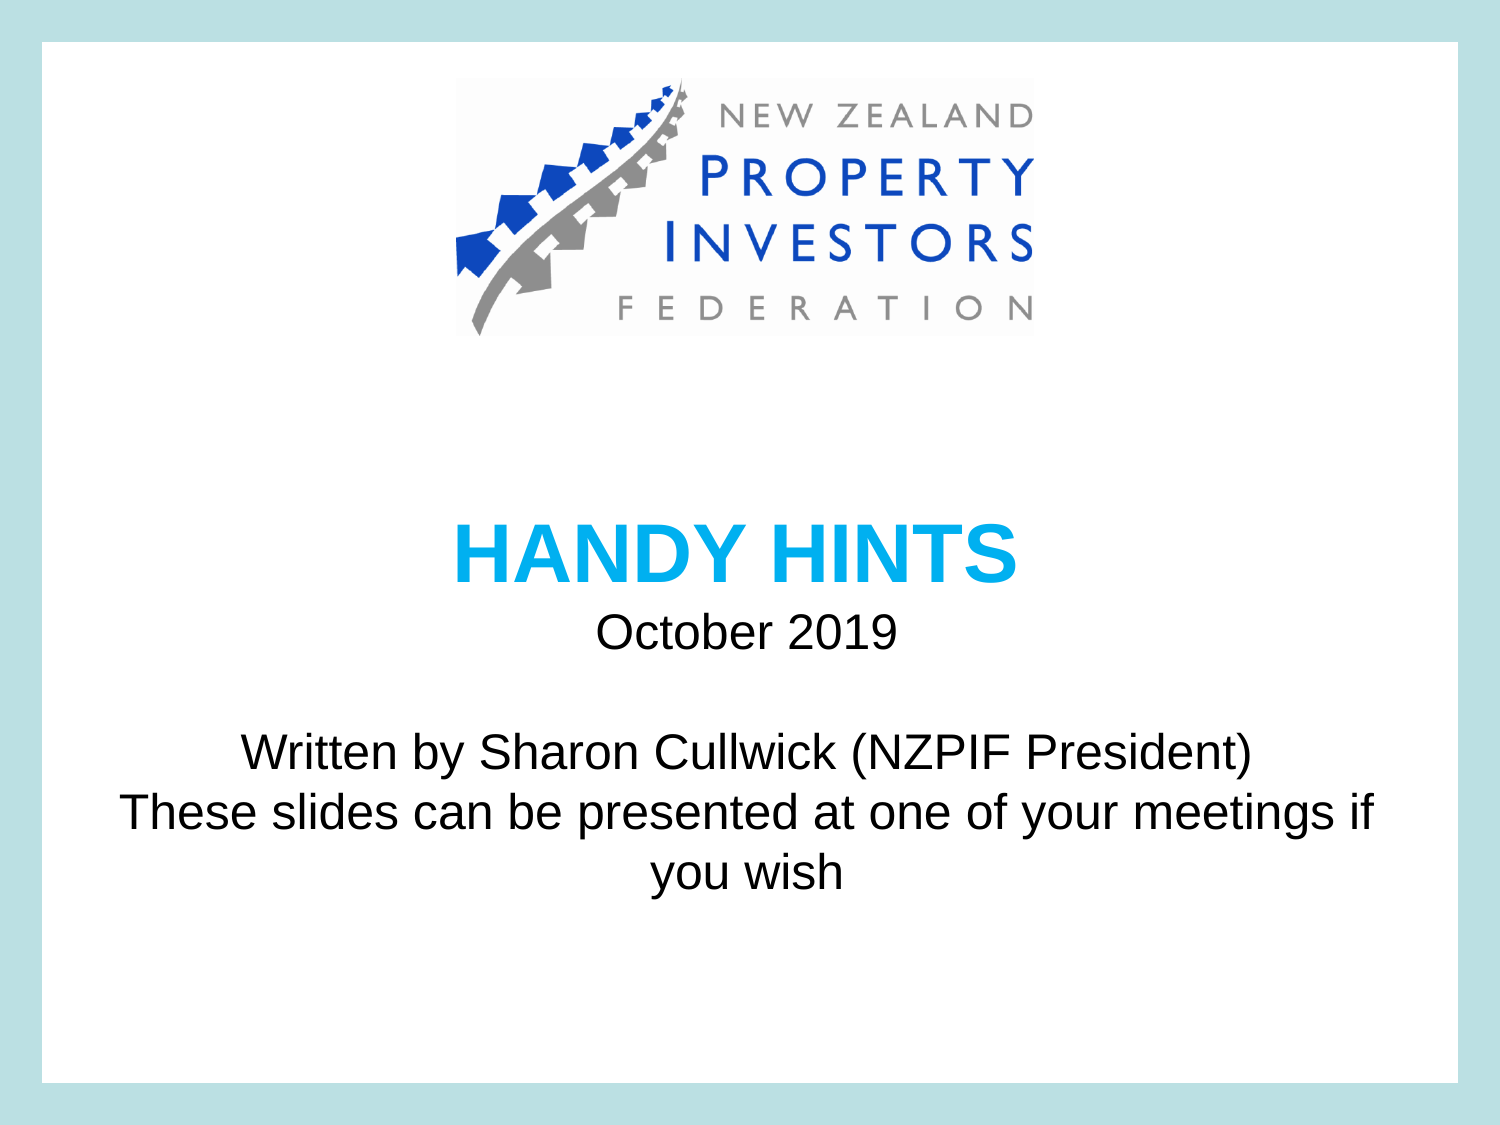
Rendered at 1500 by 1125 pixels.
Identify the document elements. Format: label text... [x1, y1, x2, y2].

picture [455, 77, 1035, 336]
title Napier HANDY HINTS October 2019 Written by Sharon Cullwick (NZPIF President) These slides can be presented at one of your meetings if you wish [103, 419, 1391, 799]
text_box [0, 0, 1500, 1125]
